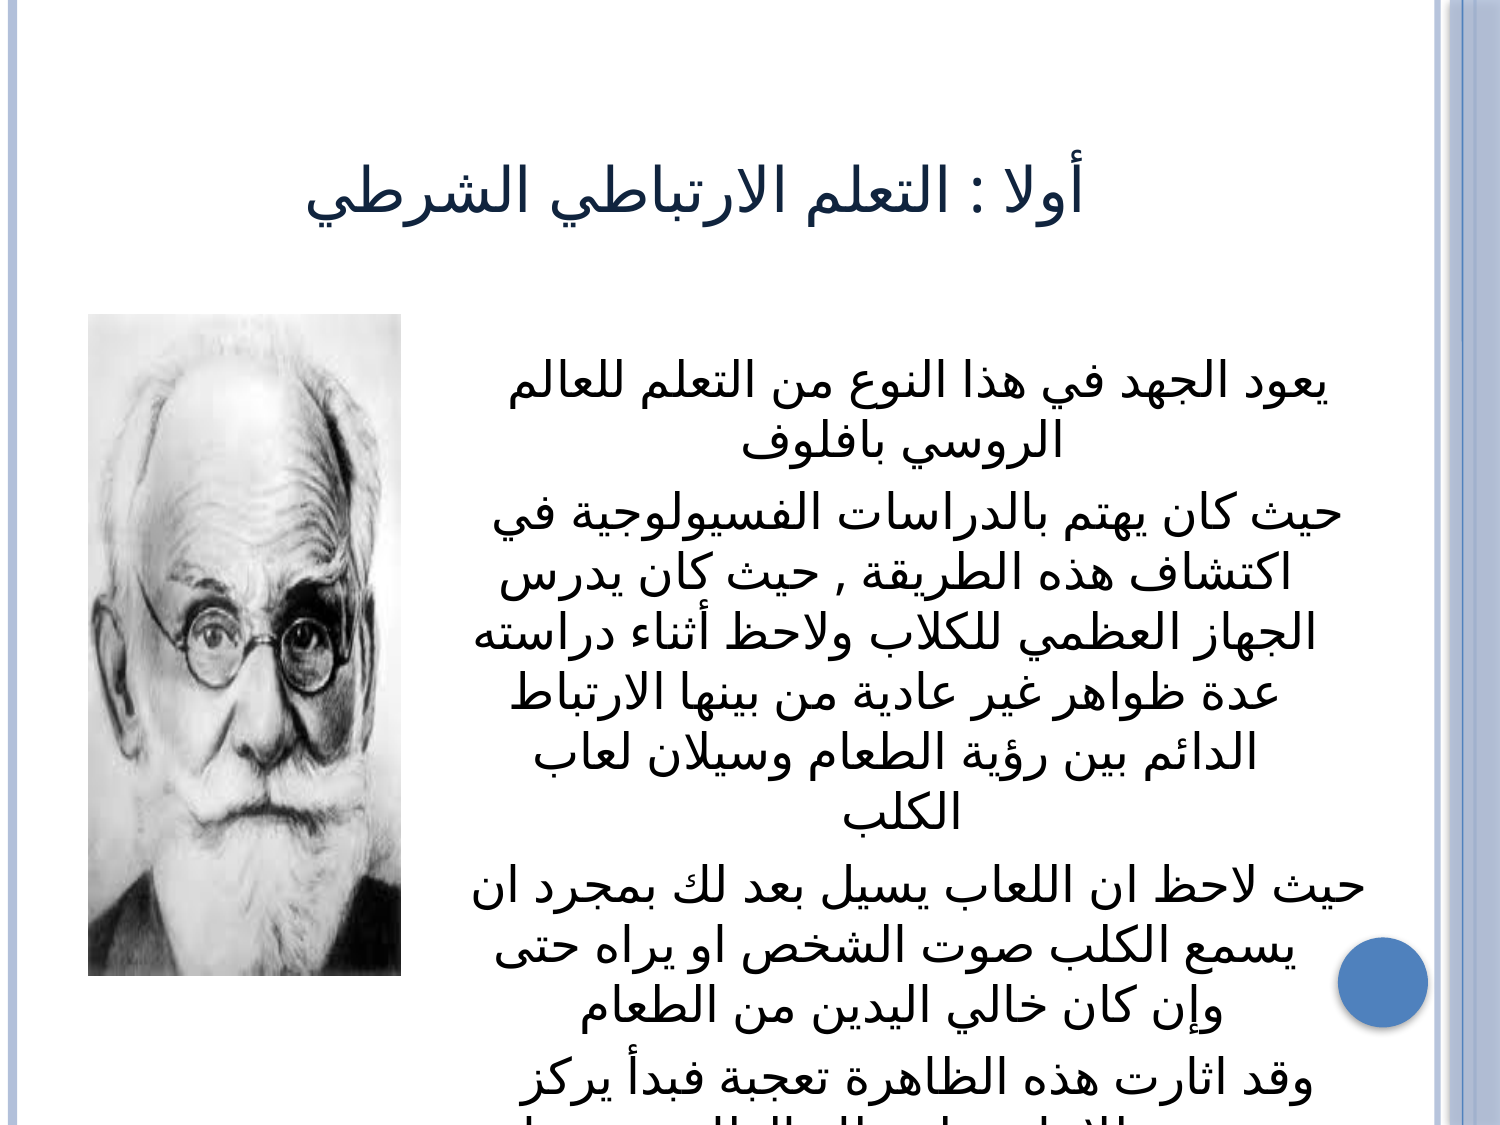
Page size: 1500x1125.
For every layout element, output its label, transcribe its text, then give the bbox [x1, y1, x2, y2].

title أولا : التعلم الارتباطي الشرطي [75, 45, 1300, 233]
picture [87, 313, 402, 977]
list يعود الجهد في هذا النوع من التعلم للعالم الروسي بافلوف حيث كان يهتم بالدراسات الفسيولوجية في اكتشاف هذه الطريقة , حيث كان يدرس الجهاز العظمي للكلاب ولاحظ أثناء دراسته عدة ظواهر غير عادية من بينها الارتباط الدائم بين رؤية الطعام وسيلان لعاب الكلب حيث لاحظ ان اللعاب يسيل بعد لك بمجرد ان يسمع الكلب صوت الشخص او يراه حتى وإن كان خالي اليدين من الطعام وقد اثارت هذه الظاهرة تعجبة فبدأ يركز جهودة للاجابة على تلك الظاهرة متبعا الطرق التجريبية السليمة [454, 267, 1383, 1067]
